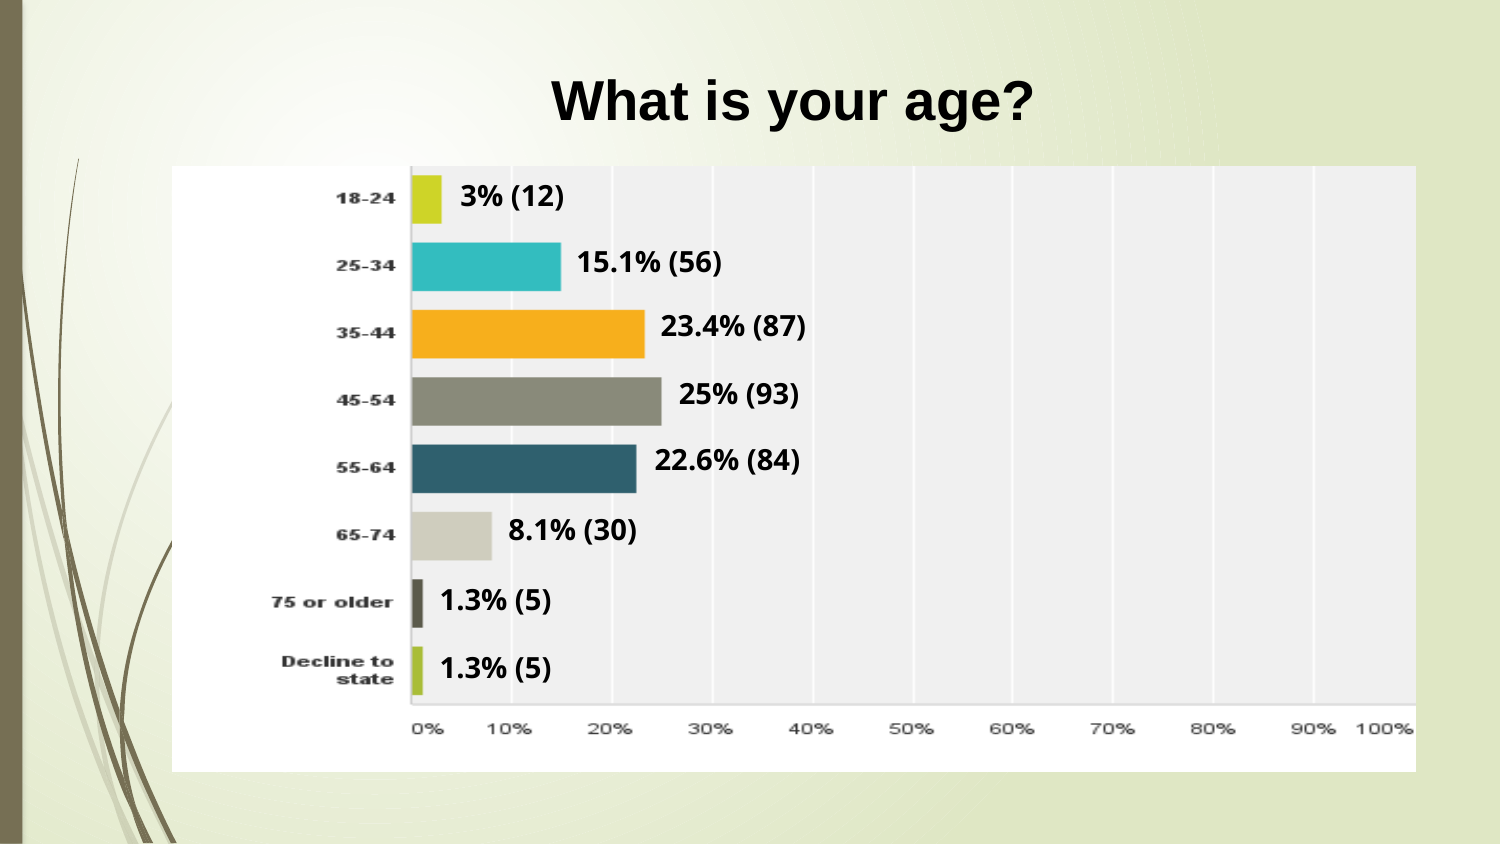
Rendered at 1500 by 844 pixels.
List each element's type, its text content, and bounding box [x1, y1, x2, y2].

picture [171, 165, 1416, 772]
title What is your age? [172, 56, 1416, 165]
